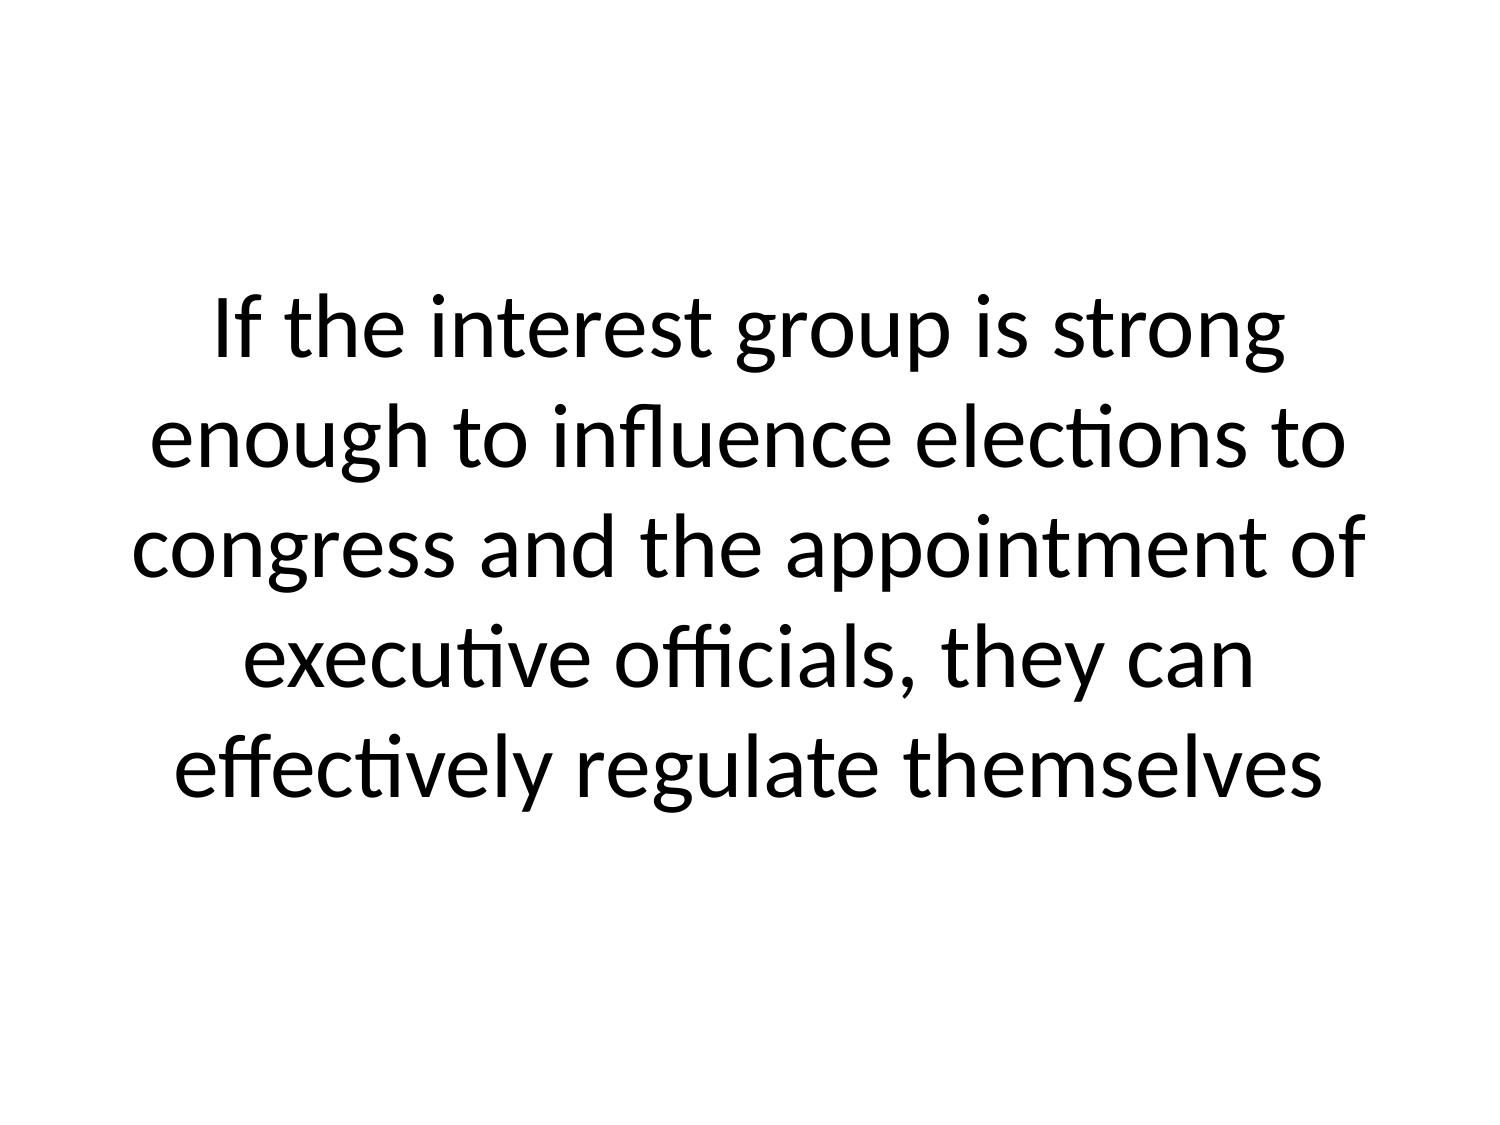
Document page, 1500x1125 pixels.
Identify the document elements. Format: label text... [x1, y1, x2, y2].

title If the interest group is strong enough to influence elections to congress and the appointment of executive officials, they can effectively regulate themselves [74, 44, 1426, 1038]
